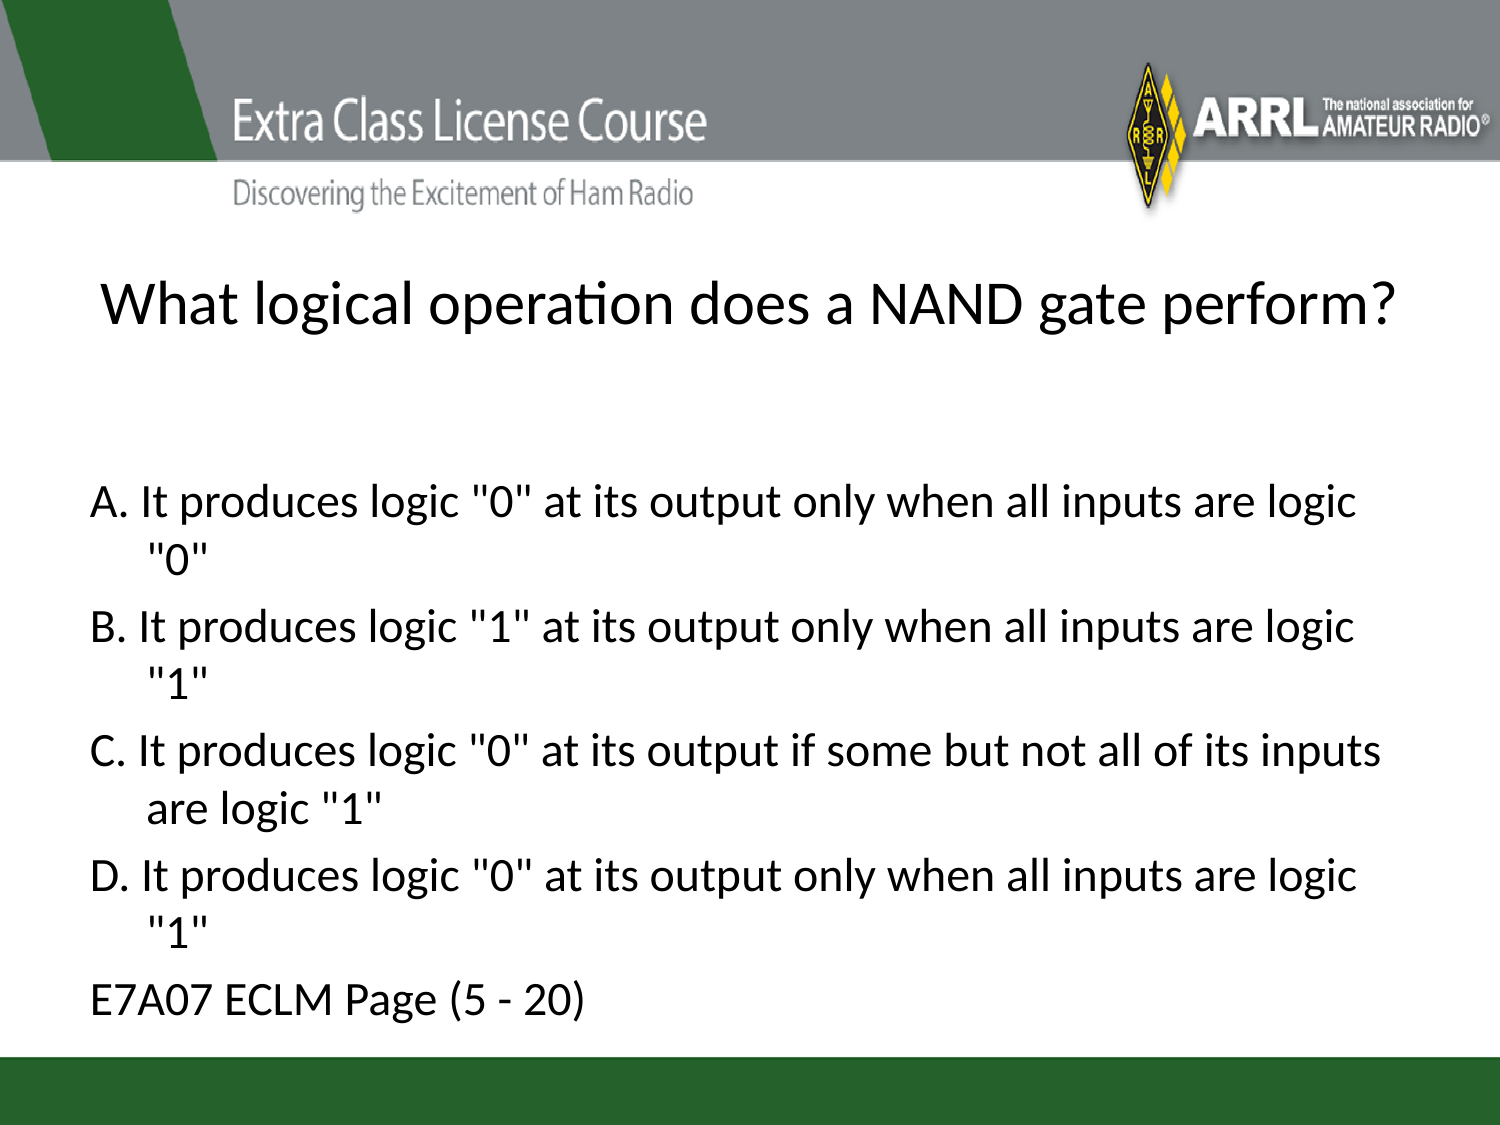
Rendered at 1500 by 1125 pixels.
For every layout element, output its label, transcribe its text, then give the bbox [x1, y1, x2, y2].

title What logical operation does a NAND gate perform? [75, 254, 1425, 435]
picture [0, 0, 1500, 1125]
list A. It produces logic "0" at its output only when all inputs are logic "0" B. It produces logic "1" at its output only when all inputs are logic "1" C. It produces logic "0" at its output if some but not all of its inputs are logic "1" D. It produces logic "0" at its output only when all inputs are logic "1" E7A07 ECLM Page (5 - 20) [75, 462, 1425, 980]
